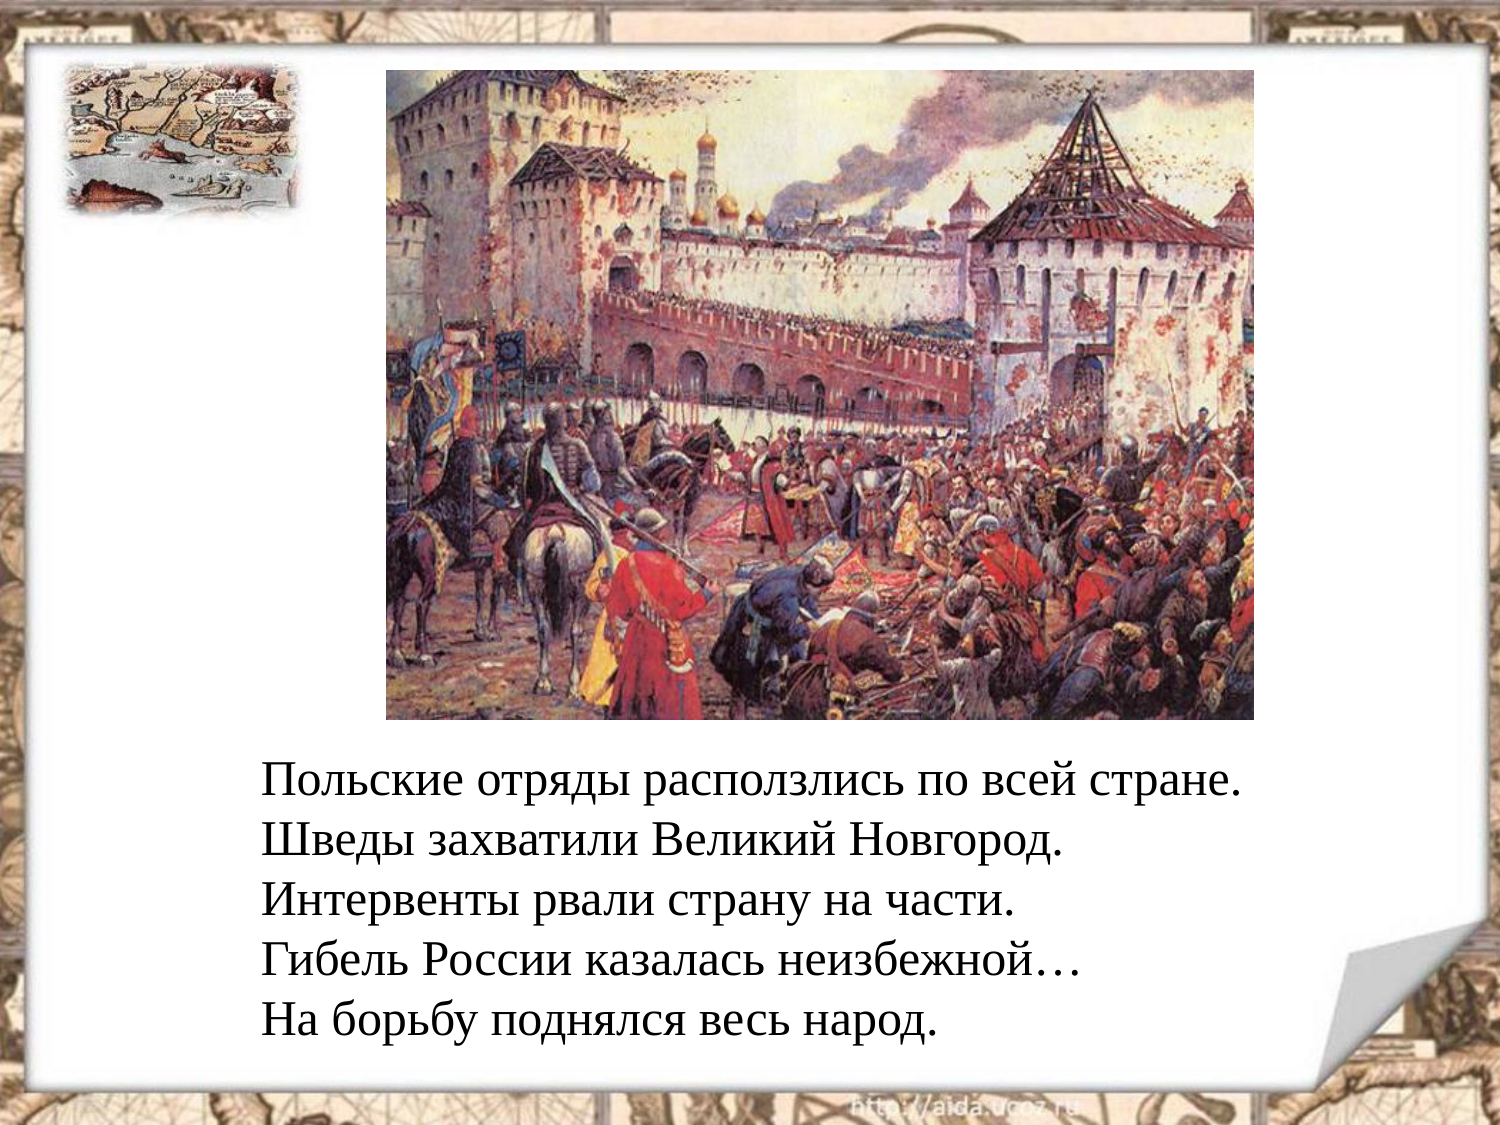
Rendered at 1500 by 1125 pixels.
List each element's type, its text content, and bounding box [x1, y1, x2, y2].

picture [0, 0, 1500, 1125]
text_box Польские отряды расползлись по всей стране. Шведы захватили Великий Новгород. Интервенты рвали страну на части. Гибель России казалась неизбежной… На борьбу поднялся весь народ. [246, 738, 1259, 1053]
